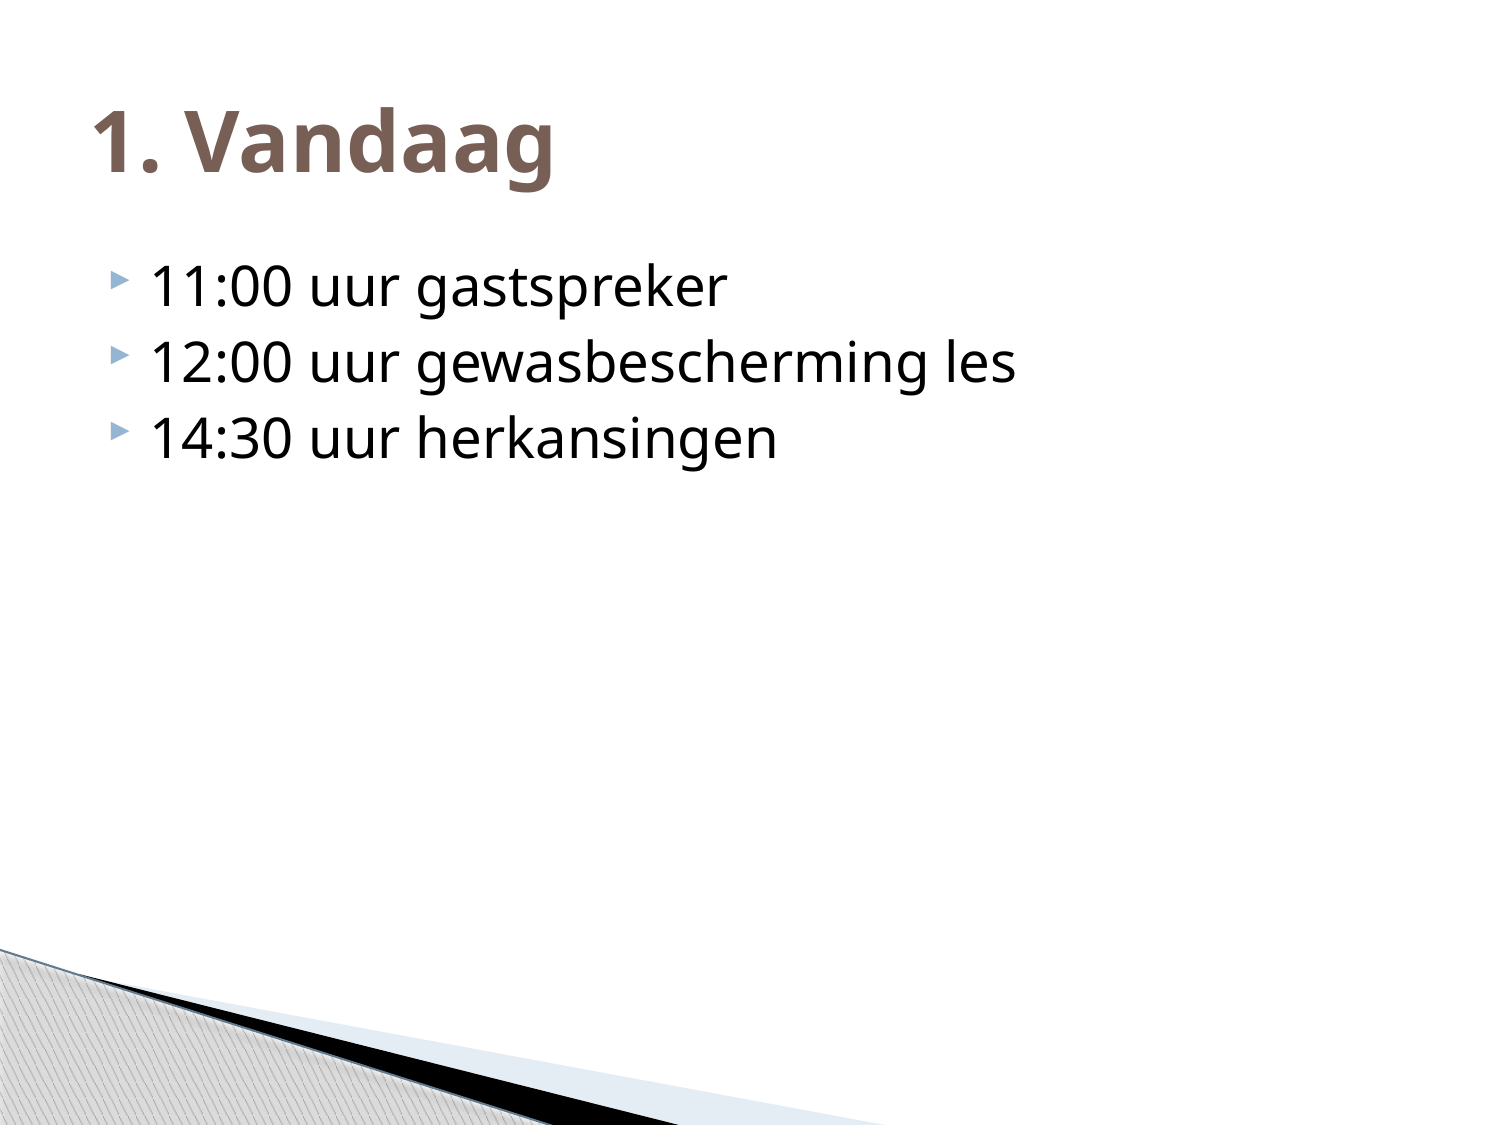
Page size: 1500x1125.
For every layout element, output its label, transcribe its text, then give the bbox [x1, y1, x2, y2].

list 11:00 uur gastspreker 12:00 uur gewasbescherming les 14:30 uur herkansingen [75, 243, 1425, 986]
title 1. Vandaag [75, 45, 1425, 233]
